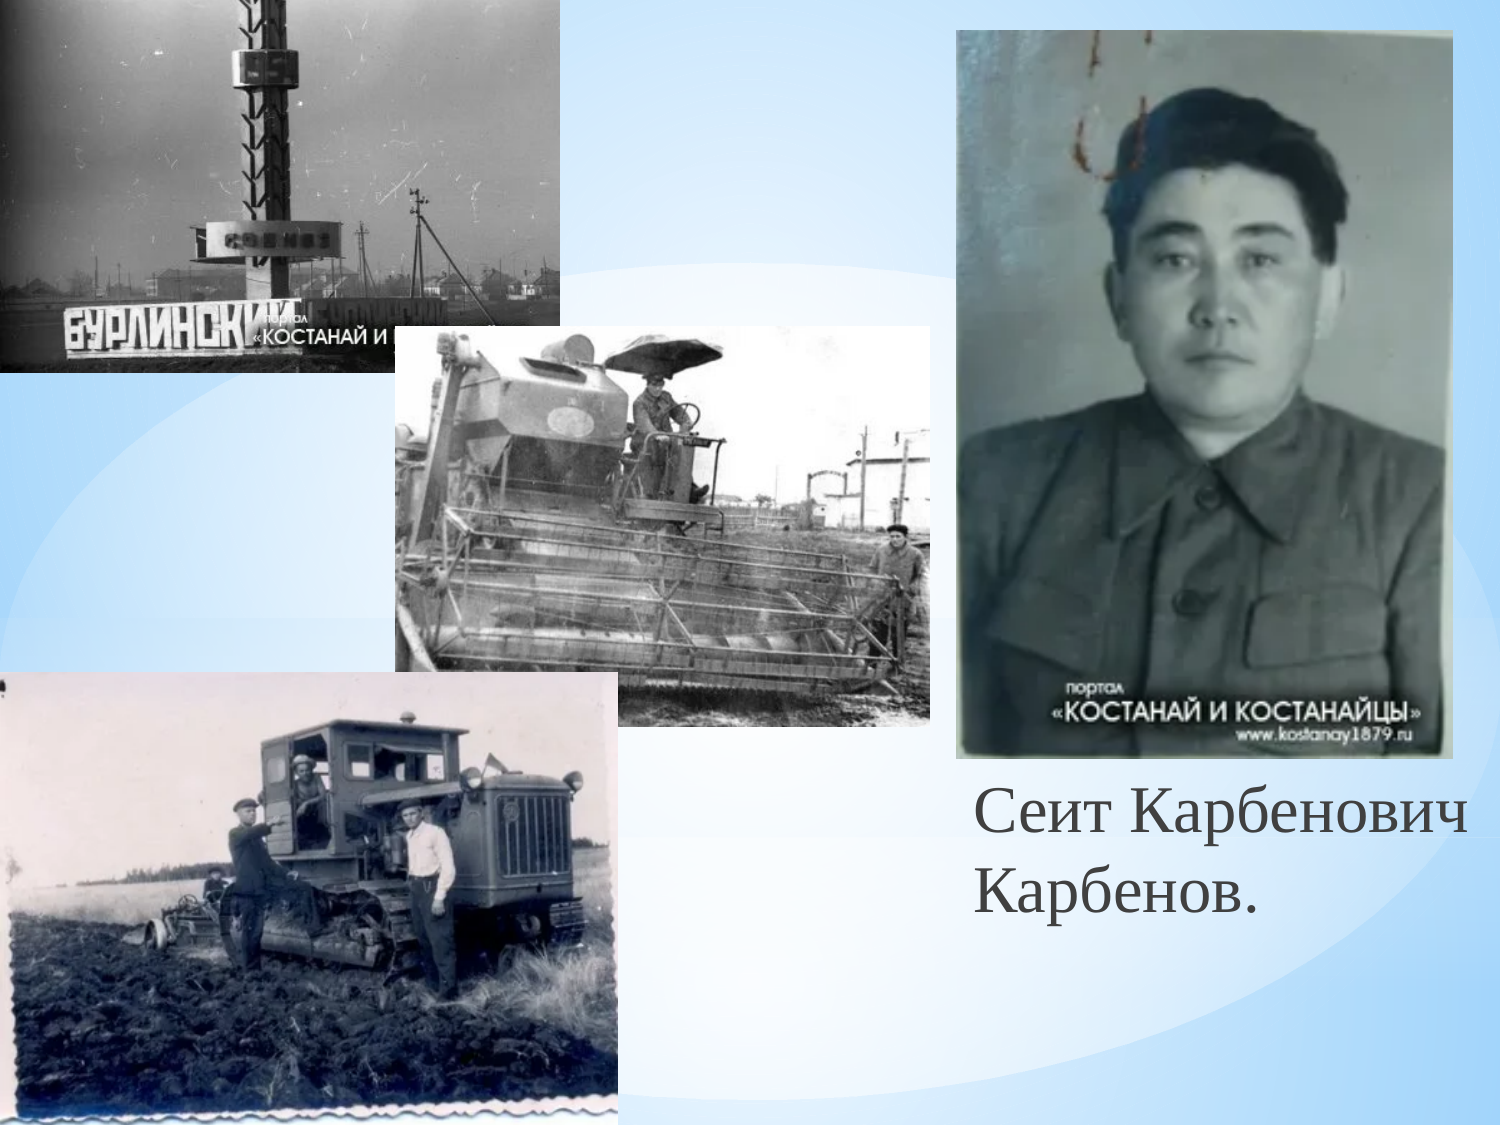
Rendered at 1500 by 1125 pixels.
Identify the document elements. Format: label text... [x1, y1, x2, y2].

list Сеит Карбенович Карбенов. [950, 758, 1500, 1125]
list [956, 30, 1453, 759]
picture [0, 0, 930, 1125]
